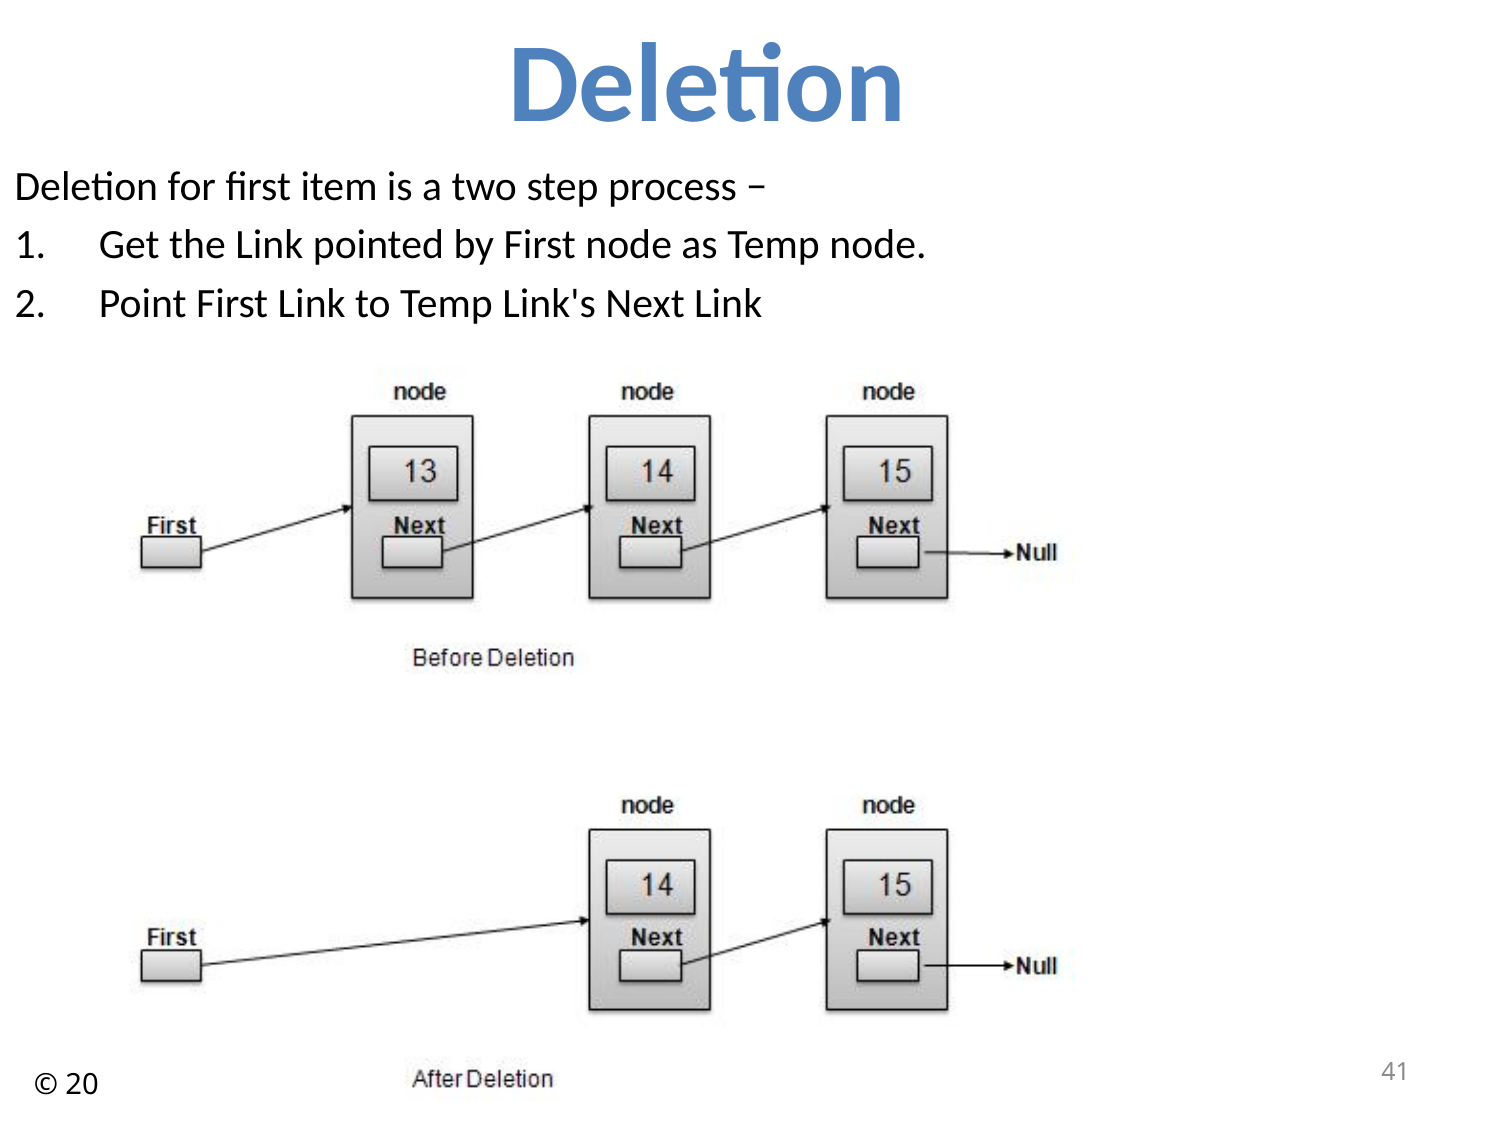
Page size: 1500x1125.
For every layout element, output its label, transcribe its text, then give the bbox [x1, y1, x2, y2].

picture [99, 337, 1076, 1101]
slide_number 41 [1079, 1042, 1425, 1103]
title Deletion [63, 0, 1376, 151]
list Deletion for first item is a two step process − Get the Link pointed by First node as Temp node. Point First Link to Temp Link's Next Link [0, 151, 1424, 402]
